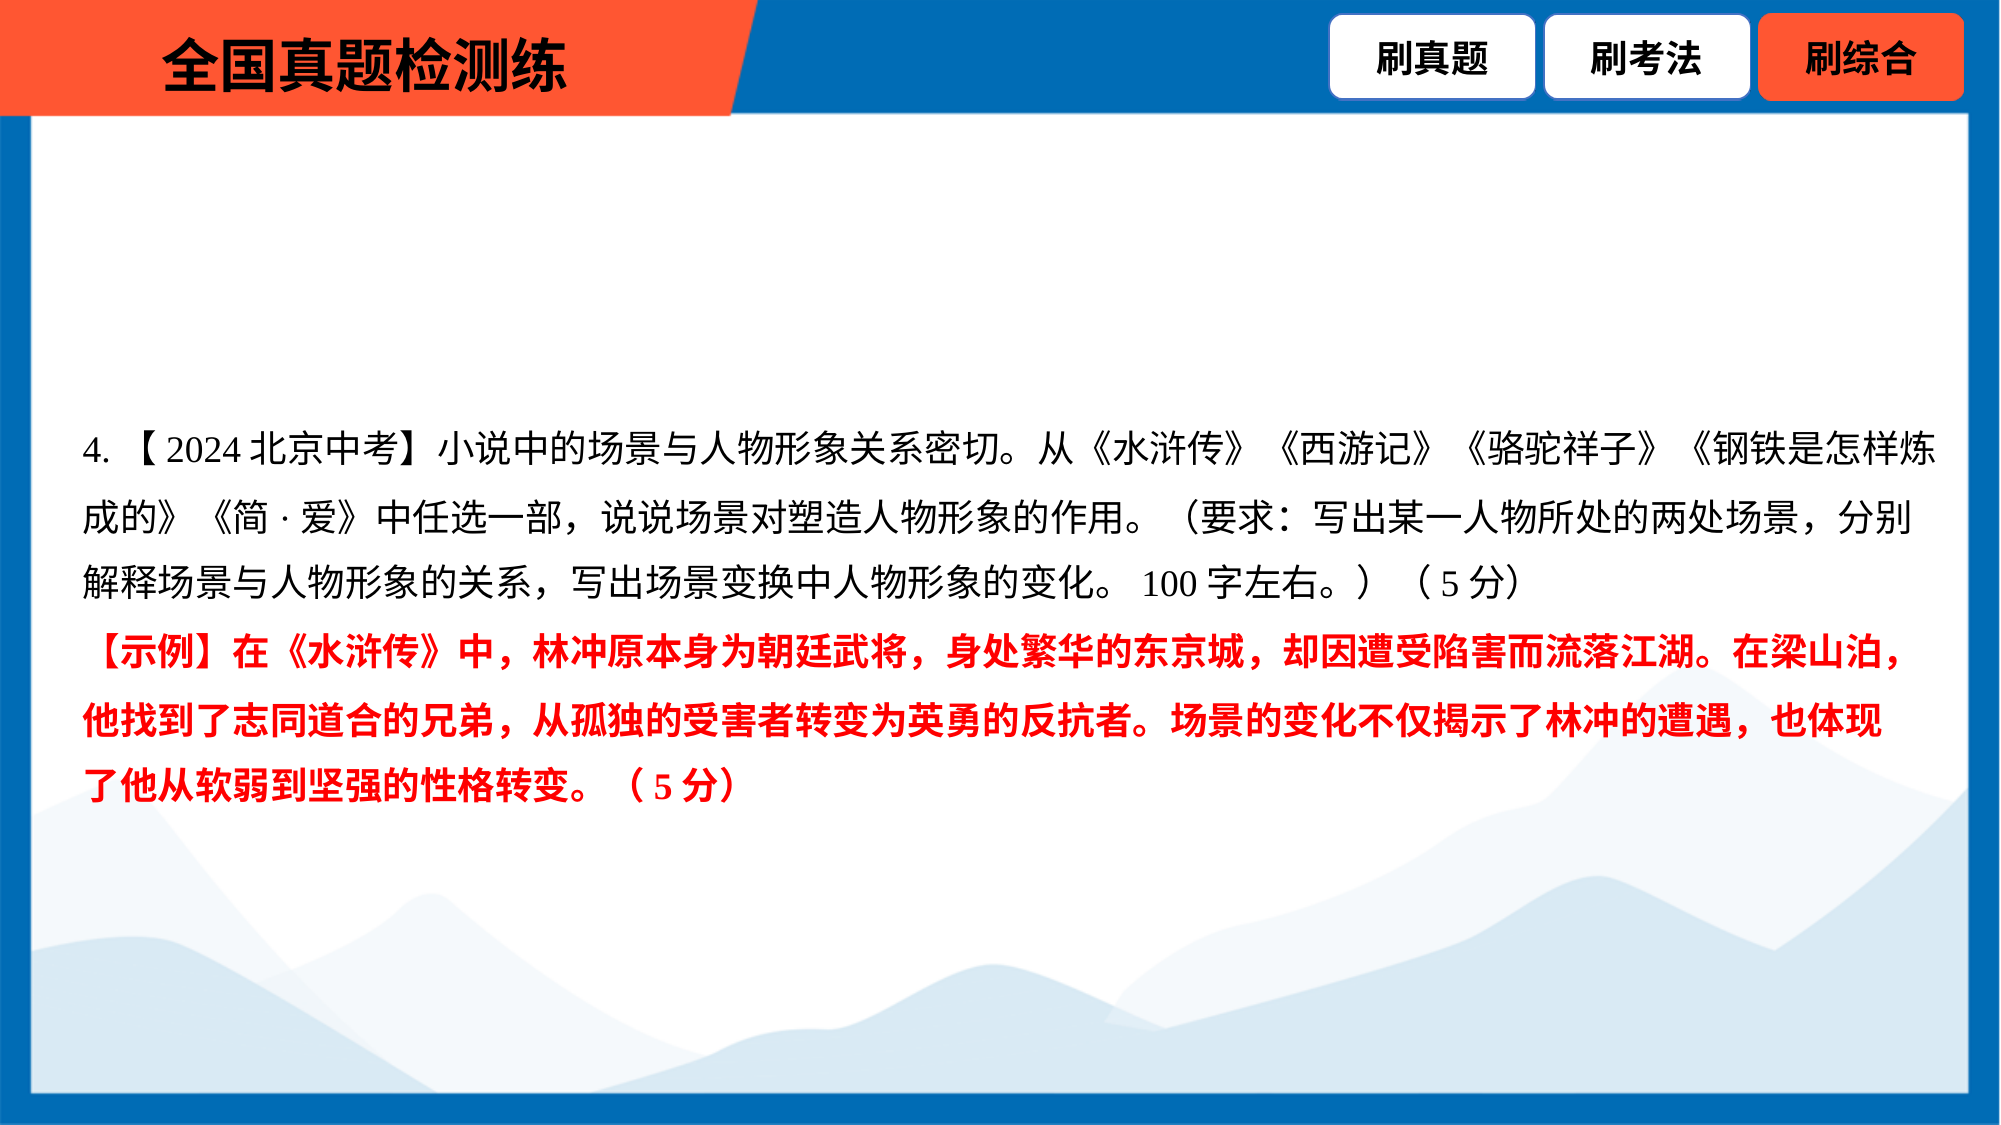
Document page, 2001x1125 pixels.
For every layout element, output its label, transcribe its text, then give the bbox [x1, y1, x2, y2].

picture [0, 0, 2000, 1125]
text_box 【示例】在《水浒传》中，林冲原本身为朝廷武将，身处繁华的东京城，却因遭受陷害而流落江湖。在梁山泊， 他找到了志同道合的兄弟，从孤独的受害者转变为英勇的反抗者。场景的变化不仅揭示了林冲的遭遇，也体现 了他从软弱到坚强的性格转变。（5分） [82, 604, 1917, 801]
text_box 4.【2024北京中考】小说中的场景与人物形象关系密切。从《水浒传》《西游记》《骆驼祥子》《钢铁是怎样炼 成的》《简·爱》中任选一部，说说场景对塑造人物形象的作用。（要求：写出某一人物所处的两处场景，分别 解释场景与人物形象的关系，写出场景变换中人物形象的变化。100字左右。）（5分） [82, 401, 1917, 598]
